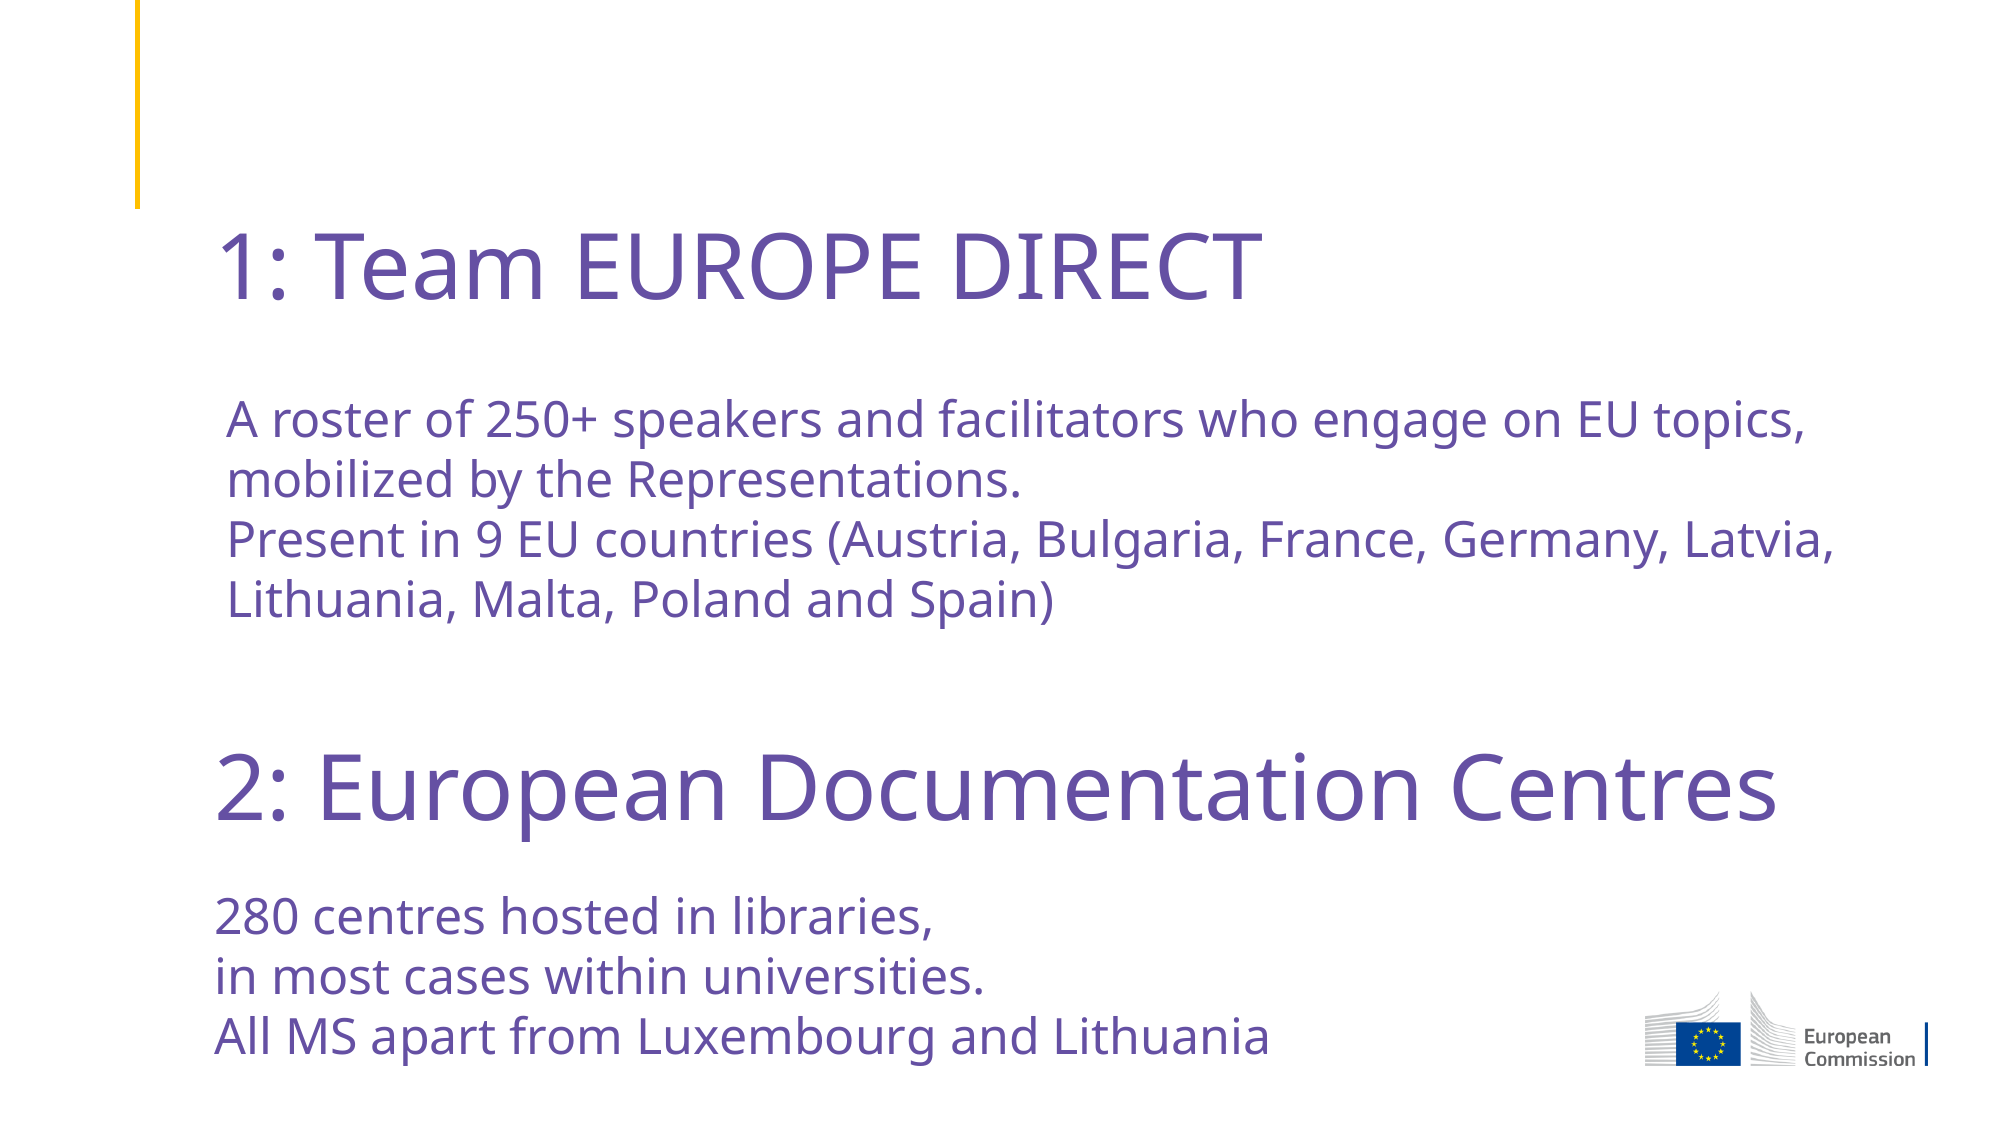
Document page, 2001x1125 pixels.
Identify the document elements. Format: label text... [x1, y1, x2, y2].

text_box 1: Team EUROPE DIRECT [199, 159, 1775, 380]
text_box A roster of 250+ speakers and facilitators who engage on EU topics, mobilized by the Representations. Present in 9 EU countries (Austria, Bulgaria, France, Germany, Latvia, Lithuania, Malta, Poland and Spain) [210, 379, 1914, 680]
picture [1914, 991, 1928, 1066]
text_box 280 centres hosted in libraries, in most cases within universities. All MS apart from Luxembourg and Lithuania [199, 877, 1914, 1073]
text_box 2: European Documentation Centres [199, 680, 1962, 901]
